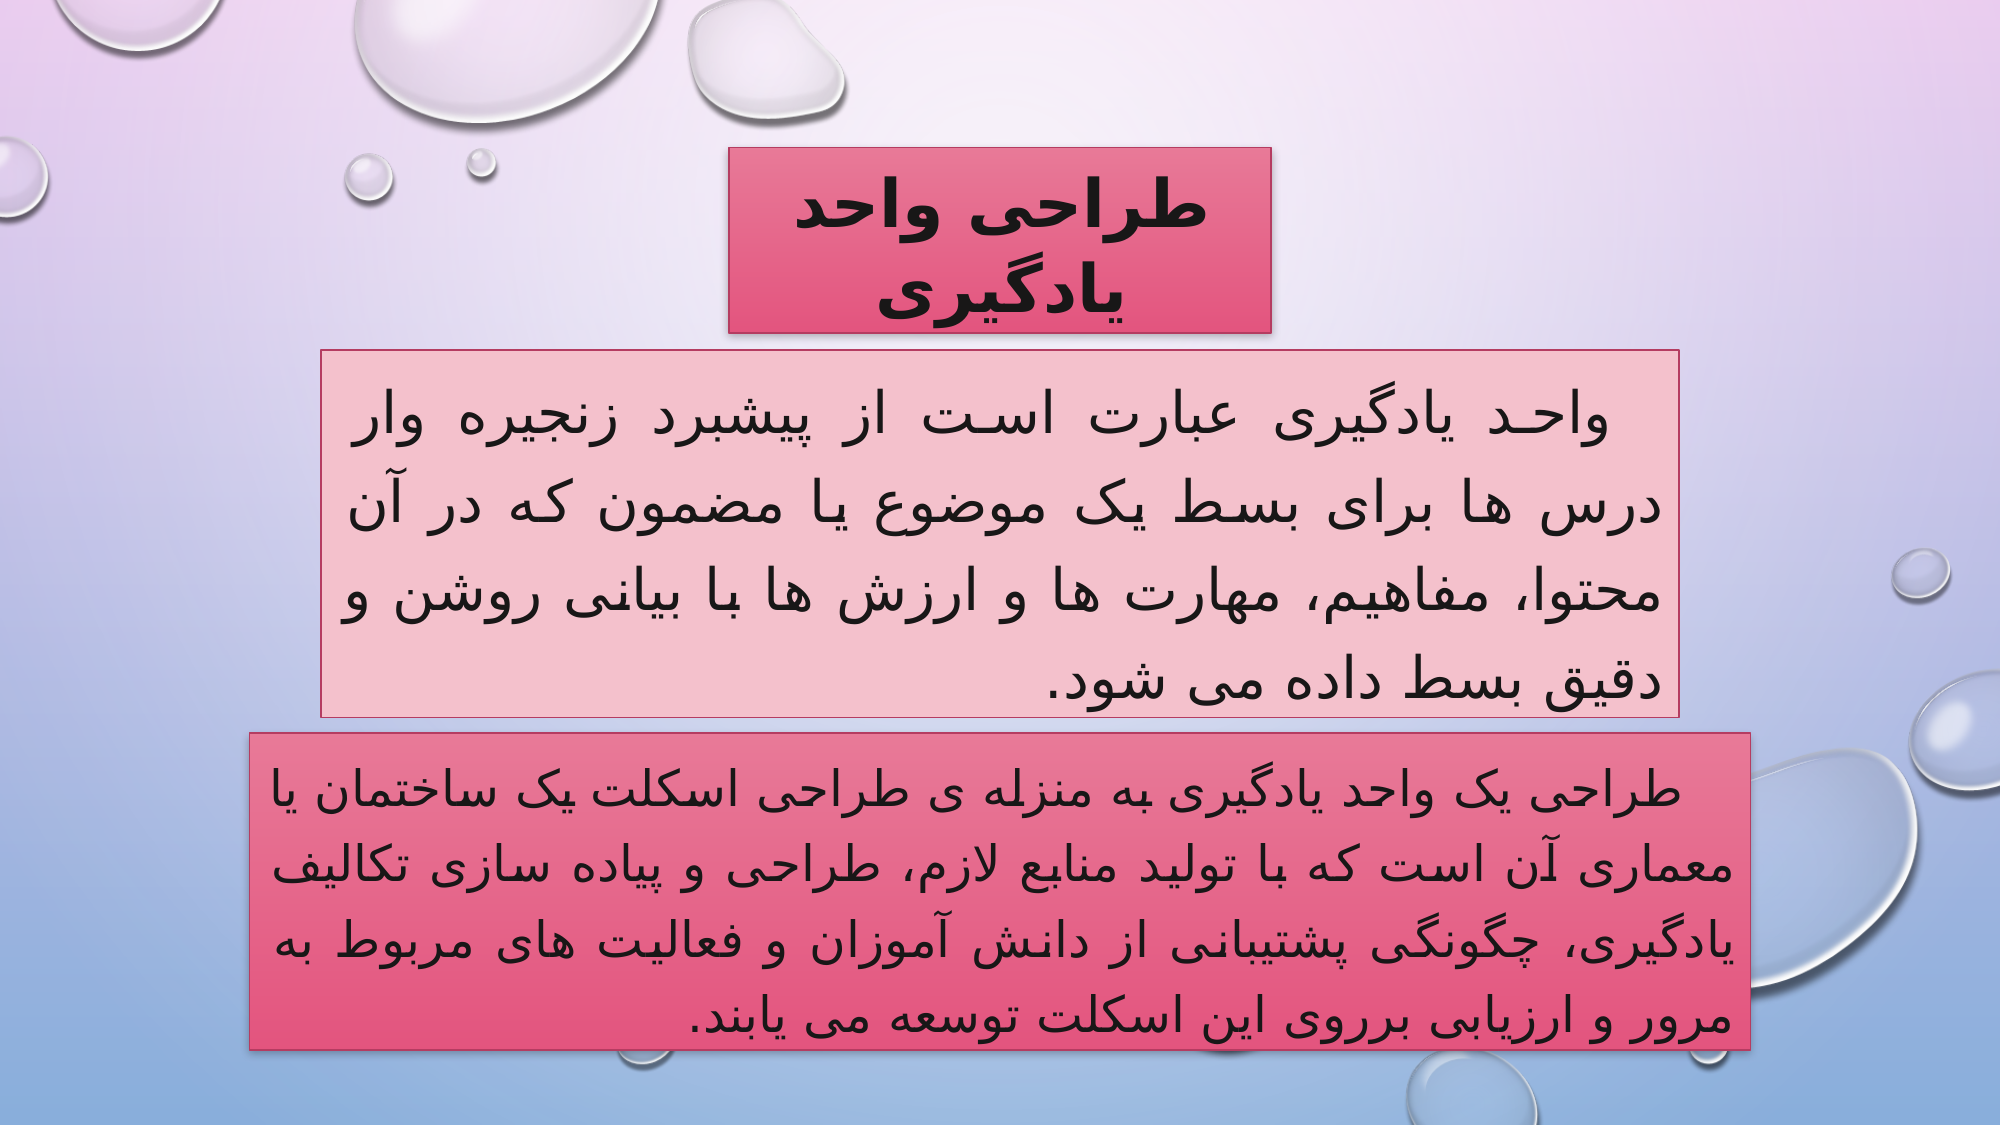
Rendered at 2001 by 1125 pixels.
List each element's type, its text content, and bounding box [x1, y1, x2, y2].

text_box طراحی واحد يادگيری [728, 147, 1272, 334]
picture [0, 0, 2000, 1125]
text_box واحد يادگيری عبارت است از پيشبرد زنجيره وار درس ها برای بسط يک موضوع يا مضمون که در آن محتوا، مفاهيم، مهارت ها و ارزش ها با بيانی روشن و دقيق بسط داده می شود. [320, 349, 1680, 718]
text_box طراحی يک واحد يادگيری به منزله ی طراحی اسکلت يک ساختمان يا معماری آن است که با توليد منابع لازم، طراحی و پياده سازی تکاليف يادگيری، چگونگی پشتيبانی از دانش آموزان و فعاليت های مربوط به مرور و ارزيابی برروی اين اسکلت توسعه می يابند. [249, 732, 1751, 1051]
